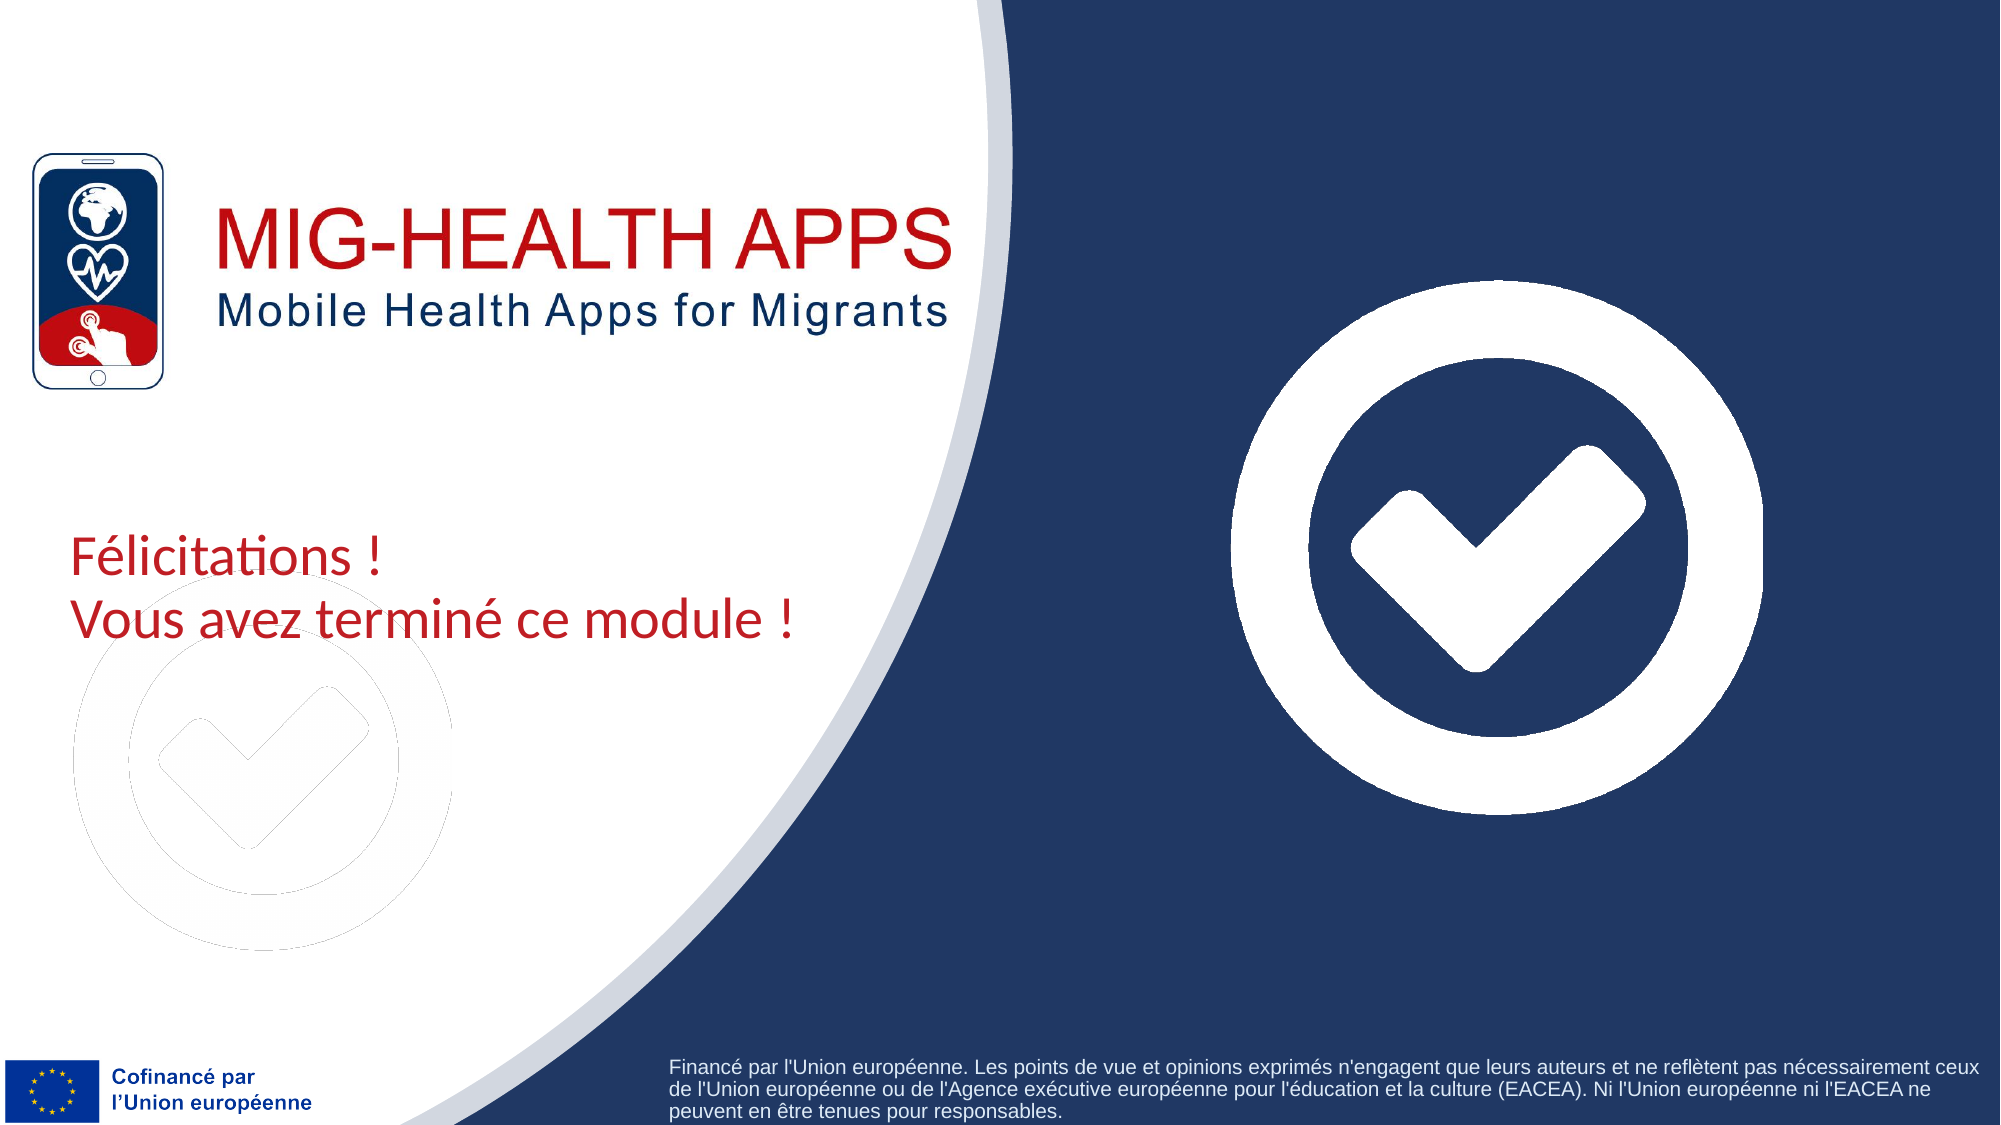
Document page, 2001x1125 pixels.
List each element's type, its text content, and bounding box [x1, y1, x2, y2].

picture [0, 1054, 326, 1125]
picture [70, 569, 452, 951]
picture [32, 152, 952, 390]
text_box [0, 0, 989, 1125]
text_box [882, 0, 1013, 683]
picture [1226, 279, 1763, 816]
text_box Félicitations ! Vous avez terminé ce module ! [55, 479, 882, 697]
text_box [402, 697, 874, 1125]
text_box Financé par l'Union européenne. Les points de vue et opinions exprimés n'engagent que leurs auteurs et ne reflètent pas nécessairement ceux de l'Union européenne ou de l'Agence exécutive européenne pour l'éducation et la culture (EACEA). Ni l'Union européenne ni l'EACEA ne peuvent en être tenues pour responsables. [654, 1038, 2000, 1125]
